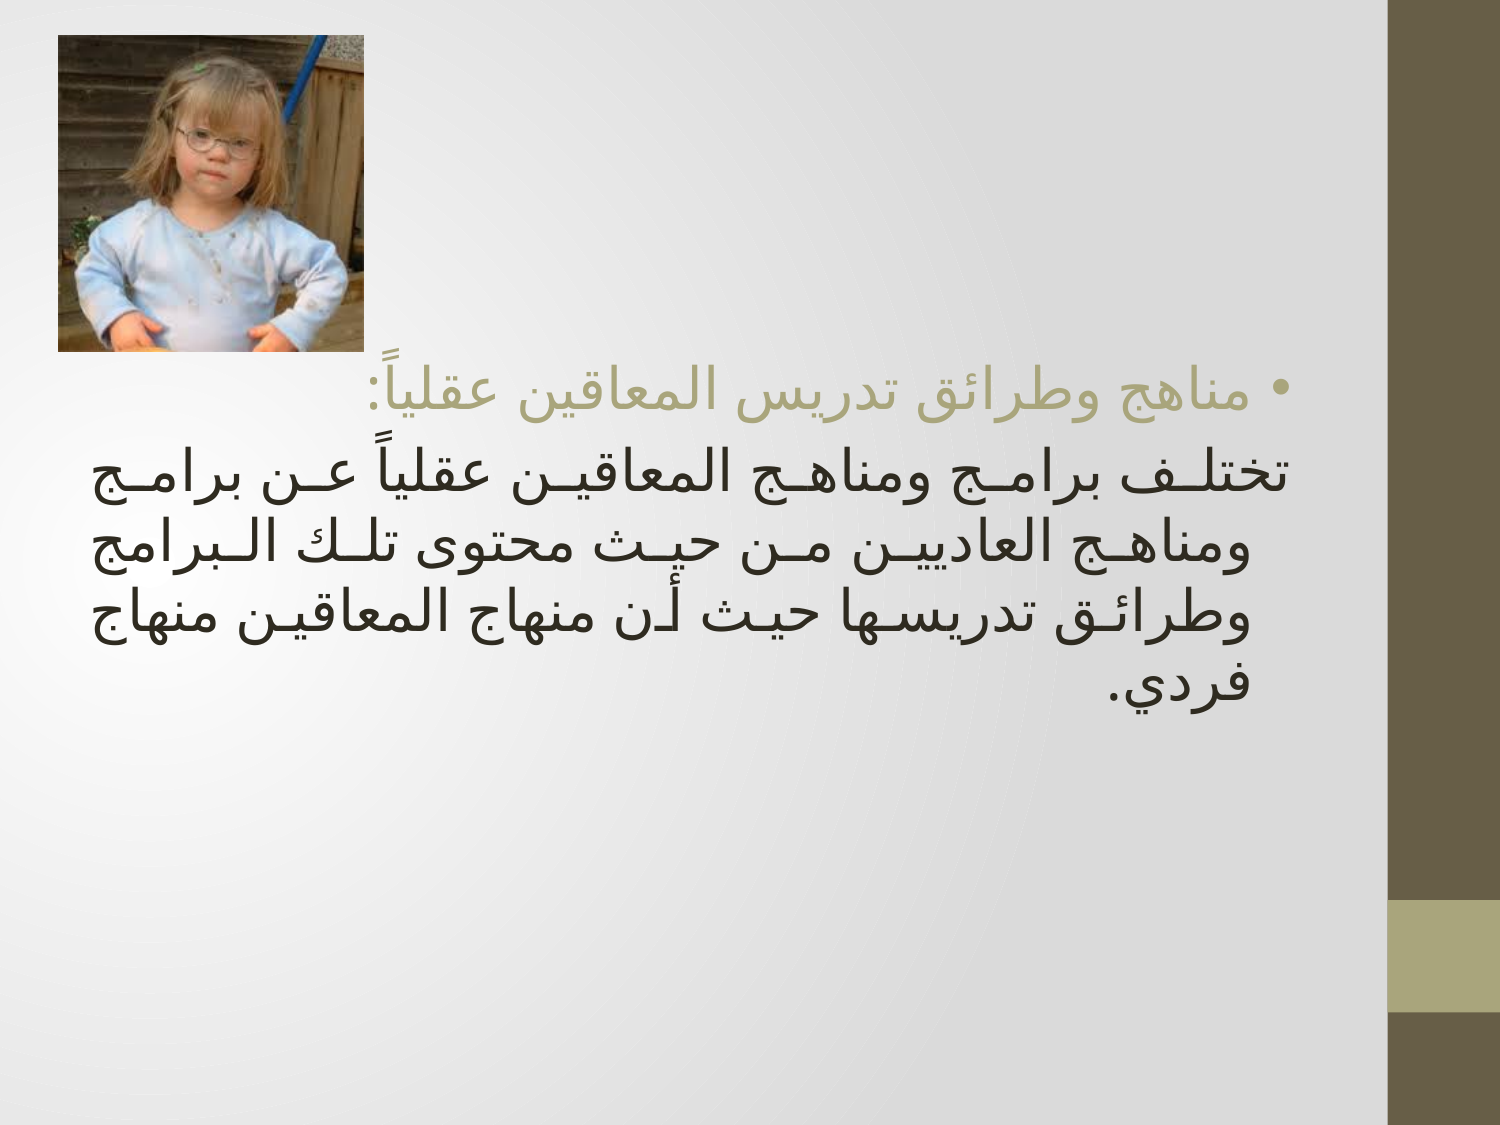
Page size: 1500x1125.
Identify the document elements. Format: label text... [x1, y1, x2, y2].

picture [58, 34, 364, 352]
list مناهج وطرائق تدريس المعاقين عقلياً: تختلف برامج ومناهج المعاقين عقلياً عن برامج ومناهج العاديين من حيث محتوى تلك البرامج وطرائق تدريسها حيث أن منهاج المعاقين منهاج فردي. [75, 262, 1325, 1050]
